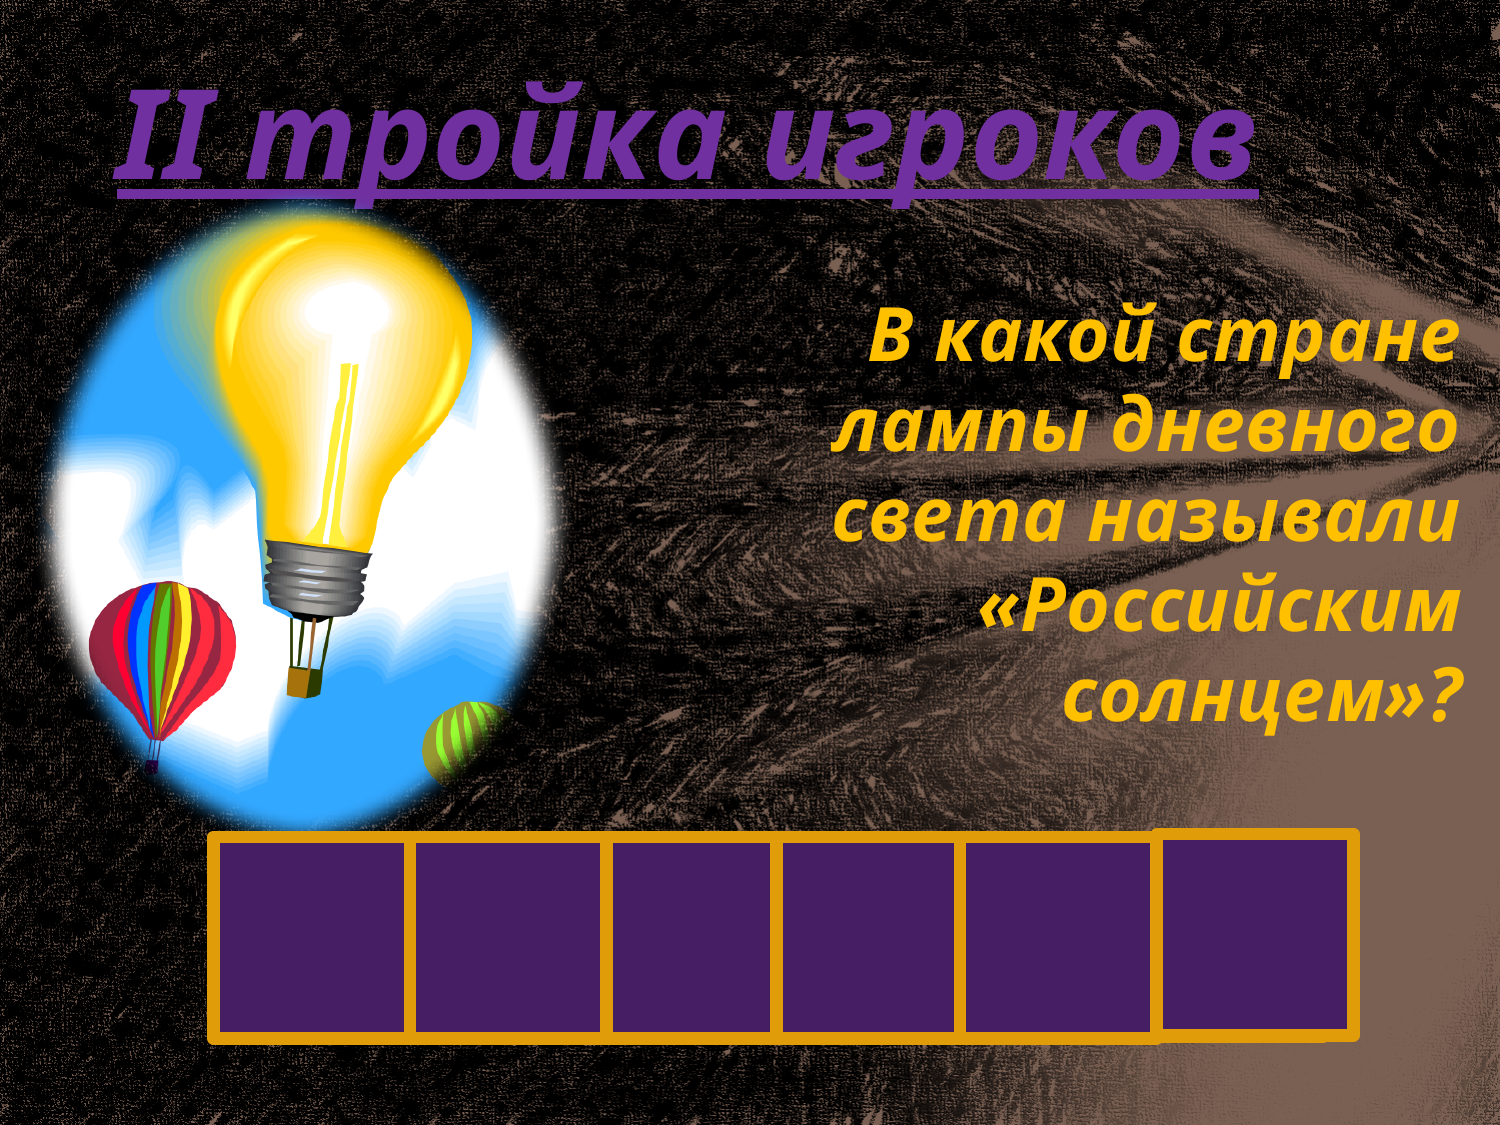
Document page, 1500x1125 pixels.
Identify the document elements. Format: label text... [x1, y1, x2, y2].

text_box [1155, 832, 1355, 1037]
text_box [212, 868, 408, 1040]
title II тройка игроков [57, 37, 1318, 213]
list В какой стране лампы дневного света называли «Российским солнцем»? [655, 278, 1478, 811]
text_box [959, 835, 1158, 1040]
picture [29, 184, 575, 857]
text_box [408, 835, 605, 1040]
text_box [775, 835, 959, 1040]
text_box [605, 835, 775, 1040]
